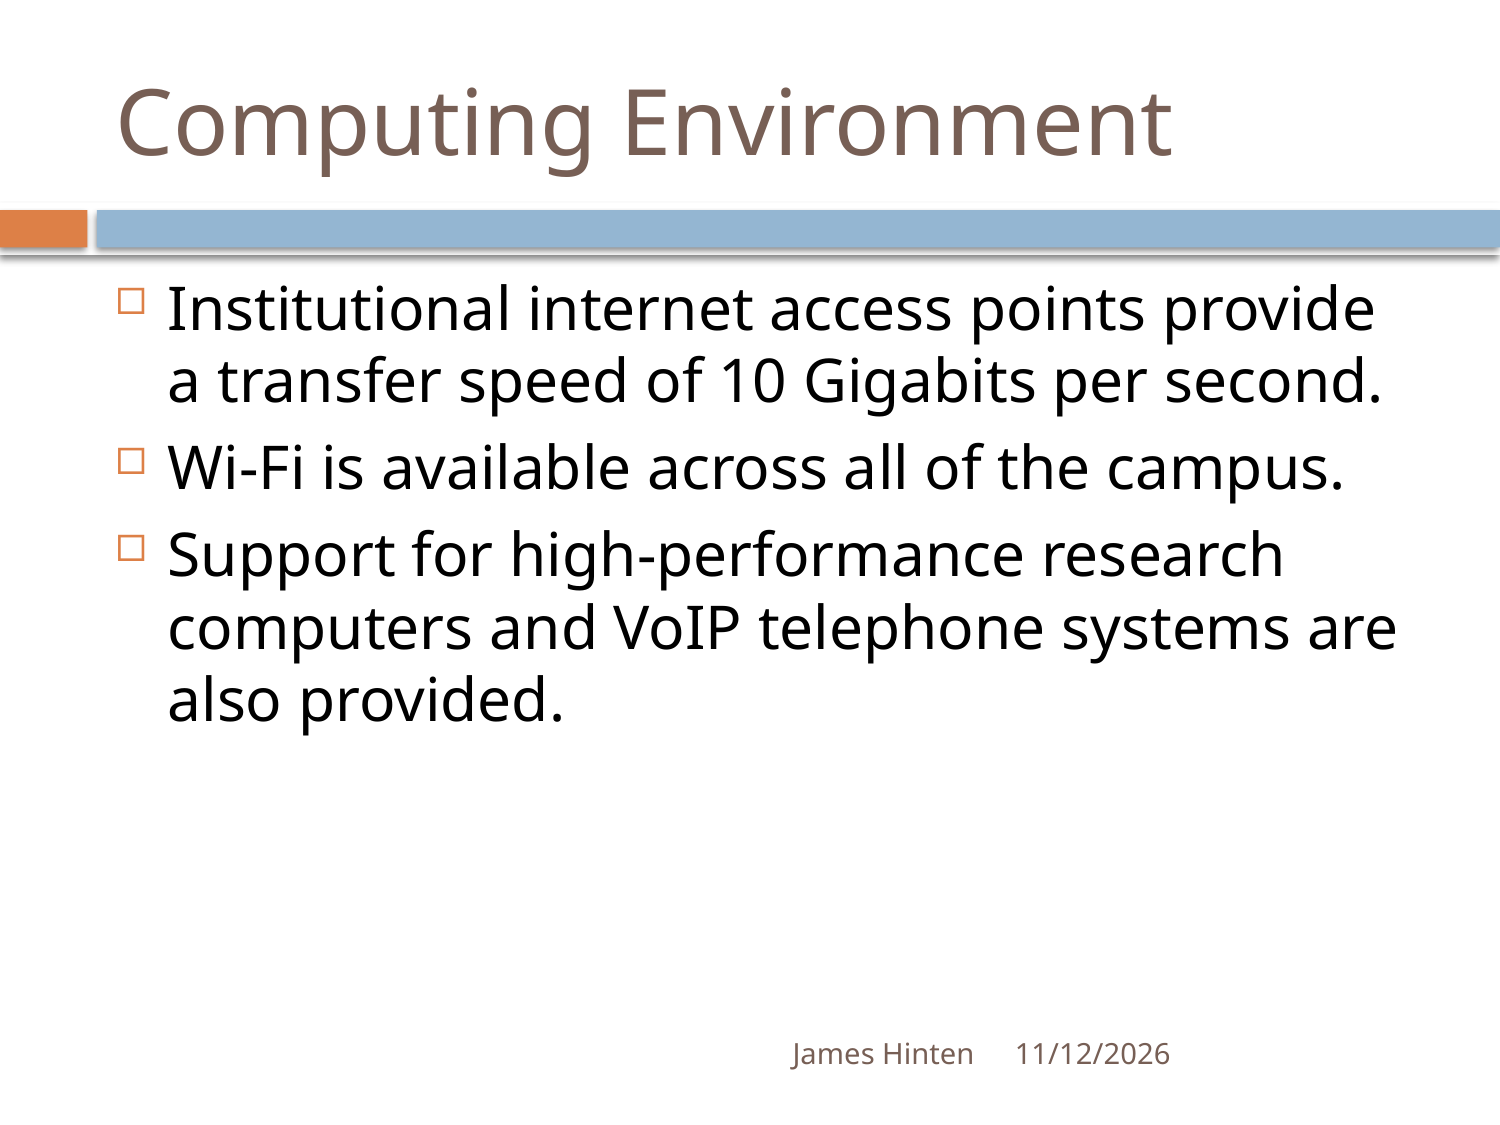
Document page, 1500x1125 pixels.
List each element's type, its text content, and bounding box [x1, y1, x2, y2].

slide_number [999, 1025, 1438, 1085]
footer James Hinten [99, 1024, 990, 1085]
list Institutional internet access points provide a transfer speed of 10 Gigabits per second. Wi-Fi is available across all of the campus. Support for high-performance research computers and VoIP telephone systems are also provided. [100, 262, 1438, 1000]
title Computing Environment [100, 37, 1438, 200]
